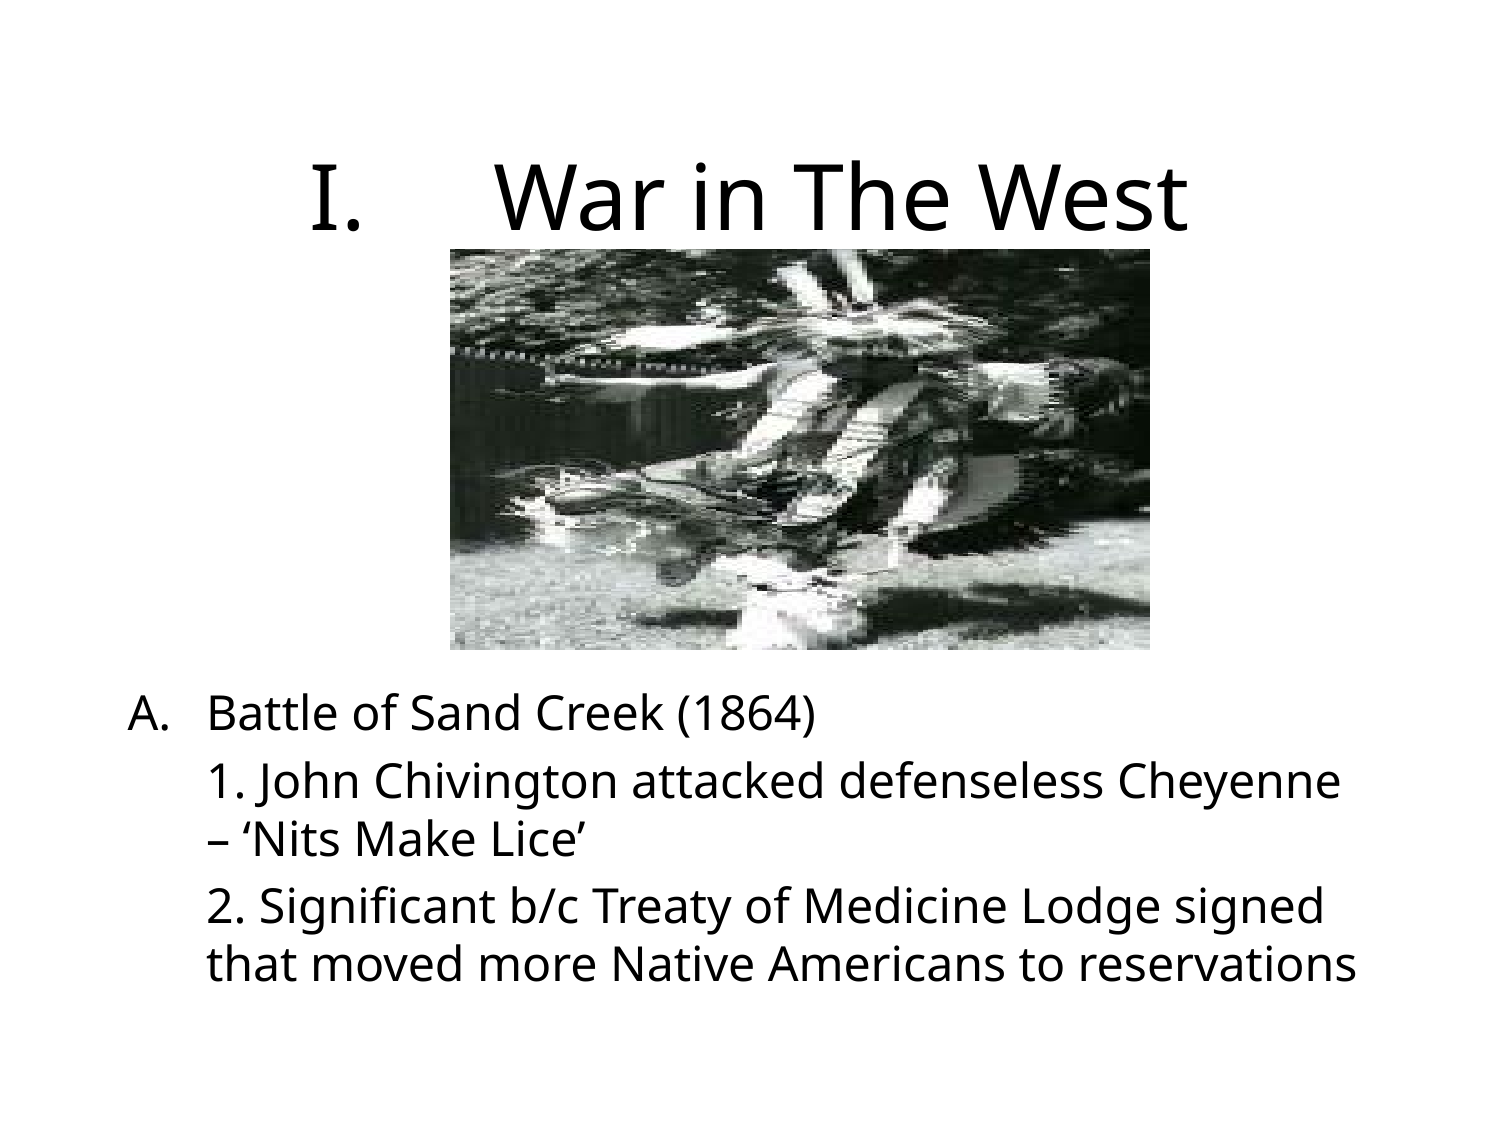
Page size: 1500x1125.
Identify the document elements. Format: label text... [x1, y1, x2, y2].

title War in The West [112, 99, 1388, 288]
list Battle of Sand Creek (1864) 1. John Chivington attacked defenseless Cheyenne – ‘Nits Make Lice’ 2. Significant b/c Treaty of Medicine Lodge signed that moved more Native Americans to reservations [112, 675, 1388, 1000]
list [449, 249, 1151, 651]
